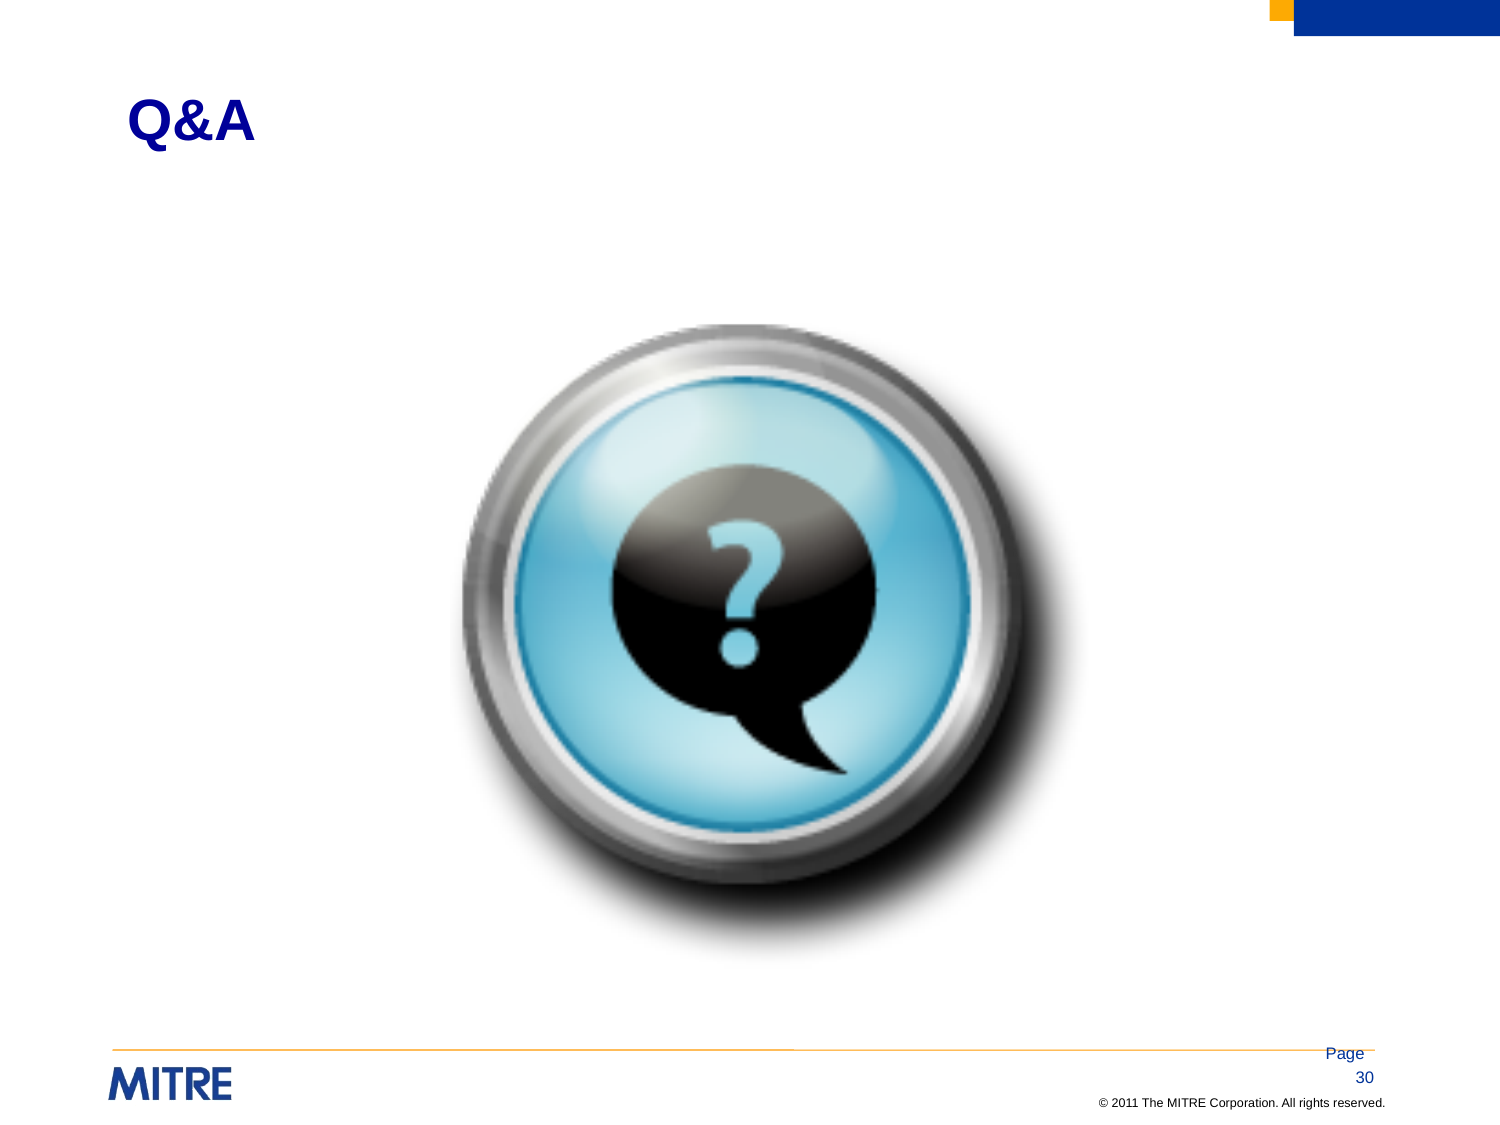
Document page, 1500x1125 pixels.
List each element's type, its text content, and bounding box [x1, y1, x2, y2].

picture [103, 1064, 236, 1106]
slide_number Page 30 [1301, 1049, 1390, 1076]
title Q&A [112, 45, 1375, 200]
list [449, 312, 1107, 969]
